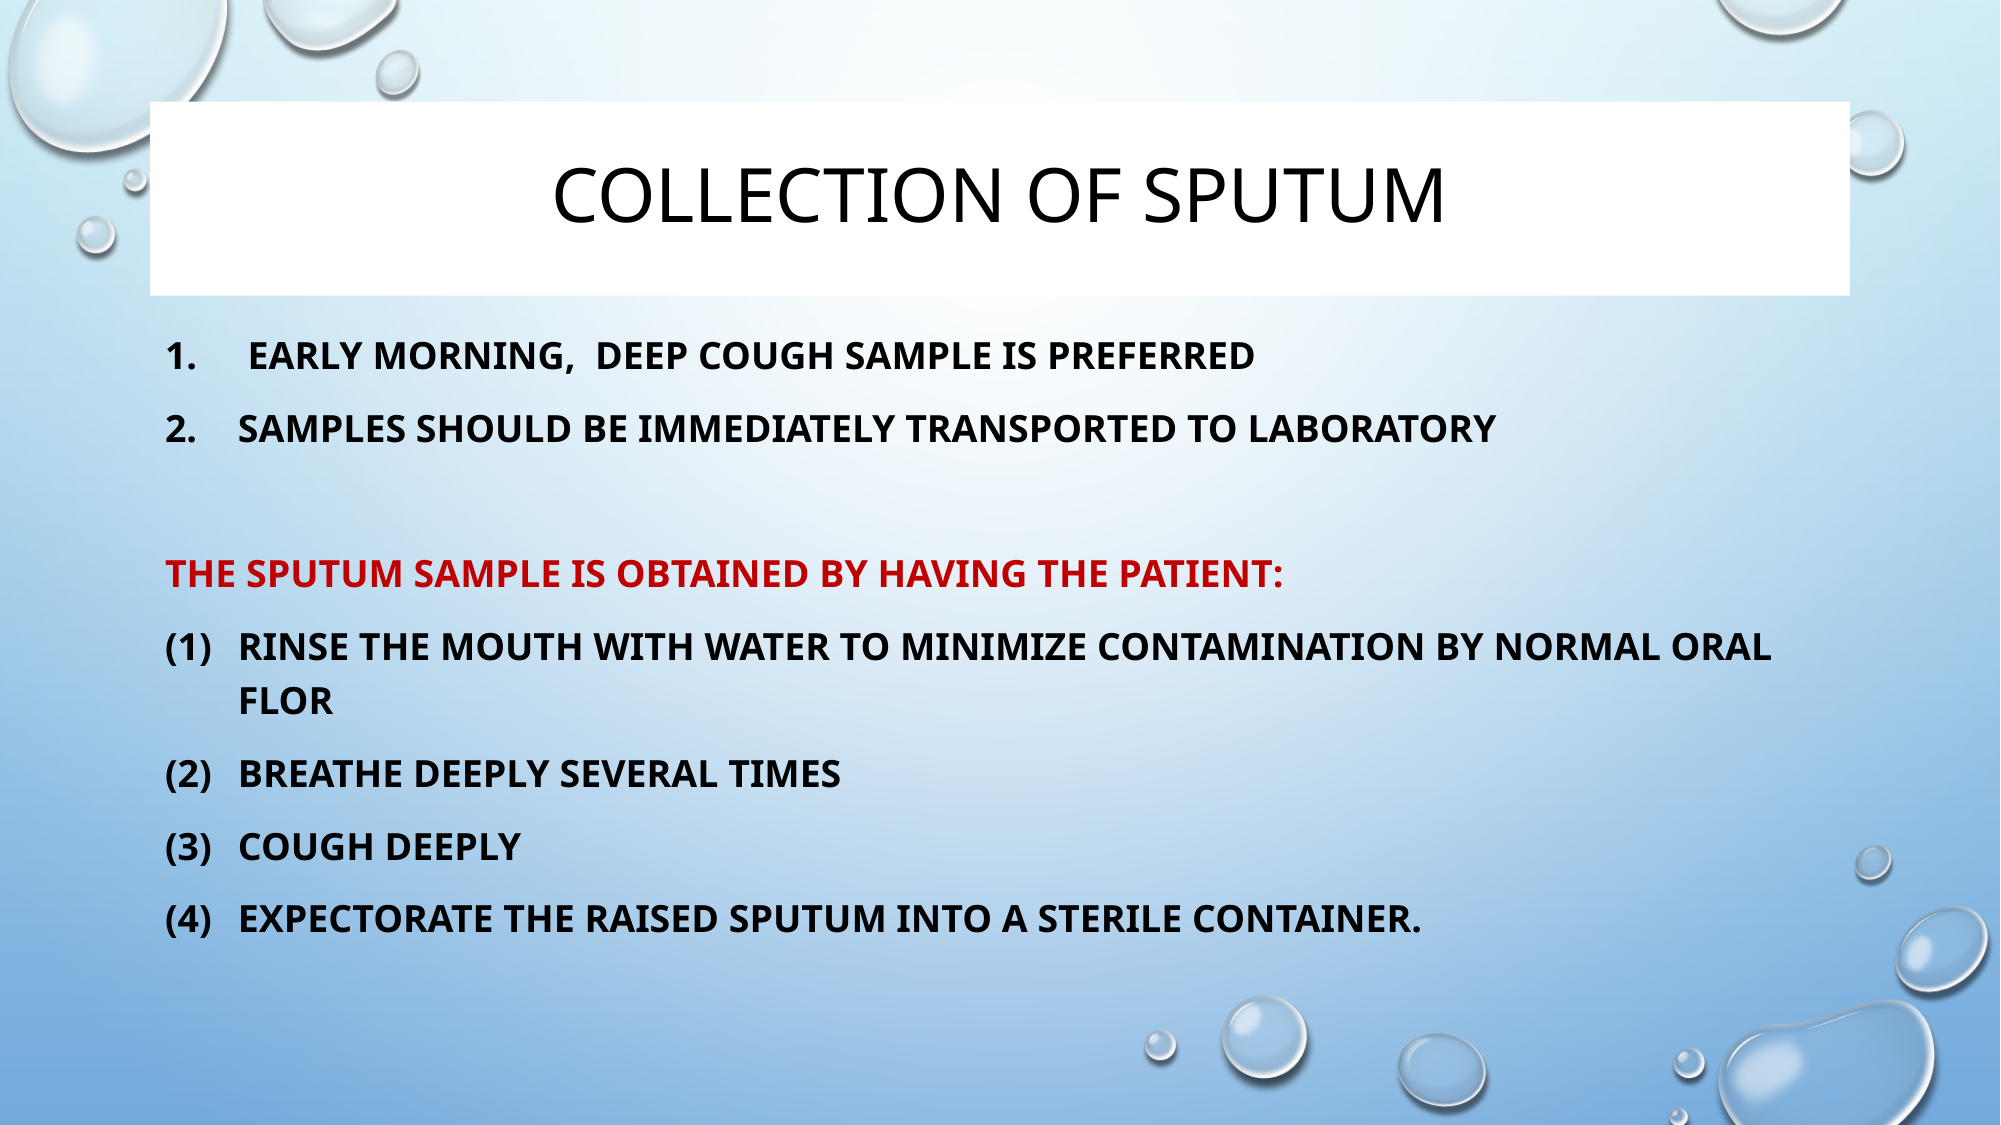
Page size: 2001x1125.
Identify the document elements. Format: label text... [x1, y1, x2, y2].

list Early morning, deep cough sample is preferred samples should be immediately transported to laboratory The sputum sample is obtained by having the patient: rinse the mouth with water to minimize contamination by normal oral ﬂora breathe deeply several times cough deeply expectorate the raised sputum into a sterile container. [150, 315, 1850, 950]
title Collection of sputum [150, 101, 1850, 296]
picture [0, 0, 2000, 1125]
